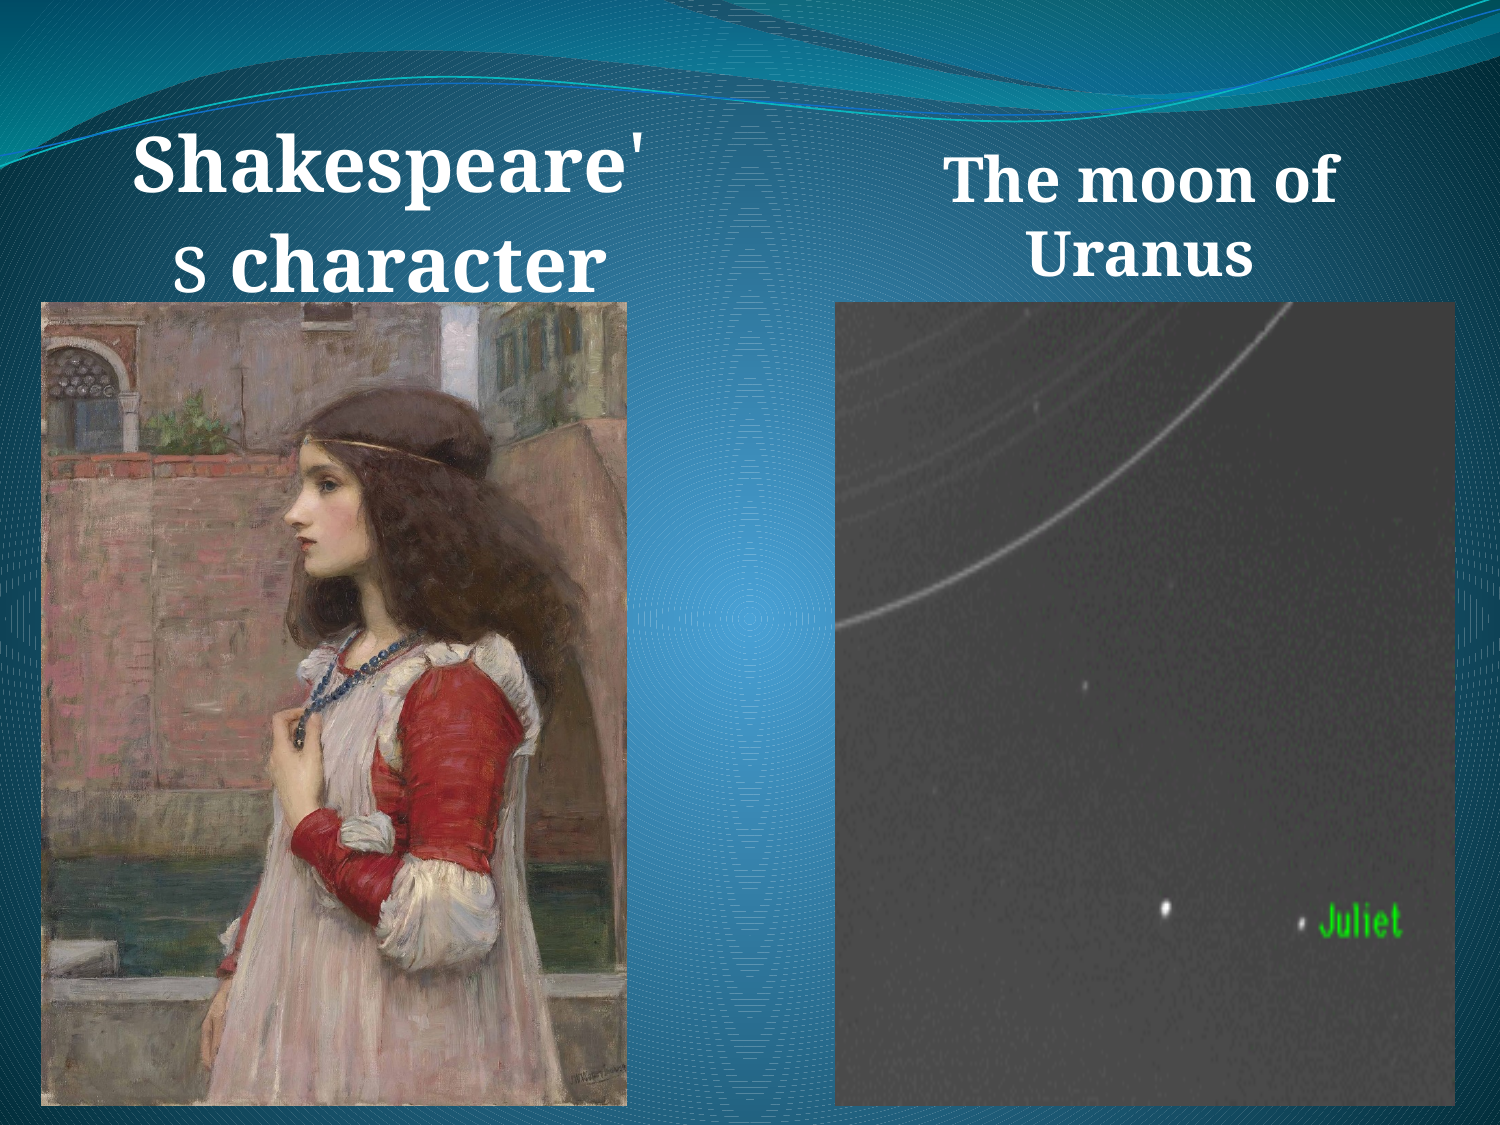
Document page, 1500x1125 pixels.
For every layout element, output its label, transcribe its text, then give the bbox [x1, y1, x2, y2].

subtitle The moon of Uranus [867, 132, 1423, 298]
picture [41, 302, 627, 1106]
text_box Shakespeare's character [112, 101, 668, 362]
picture [835, 302, 1455, 1106]
